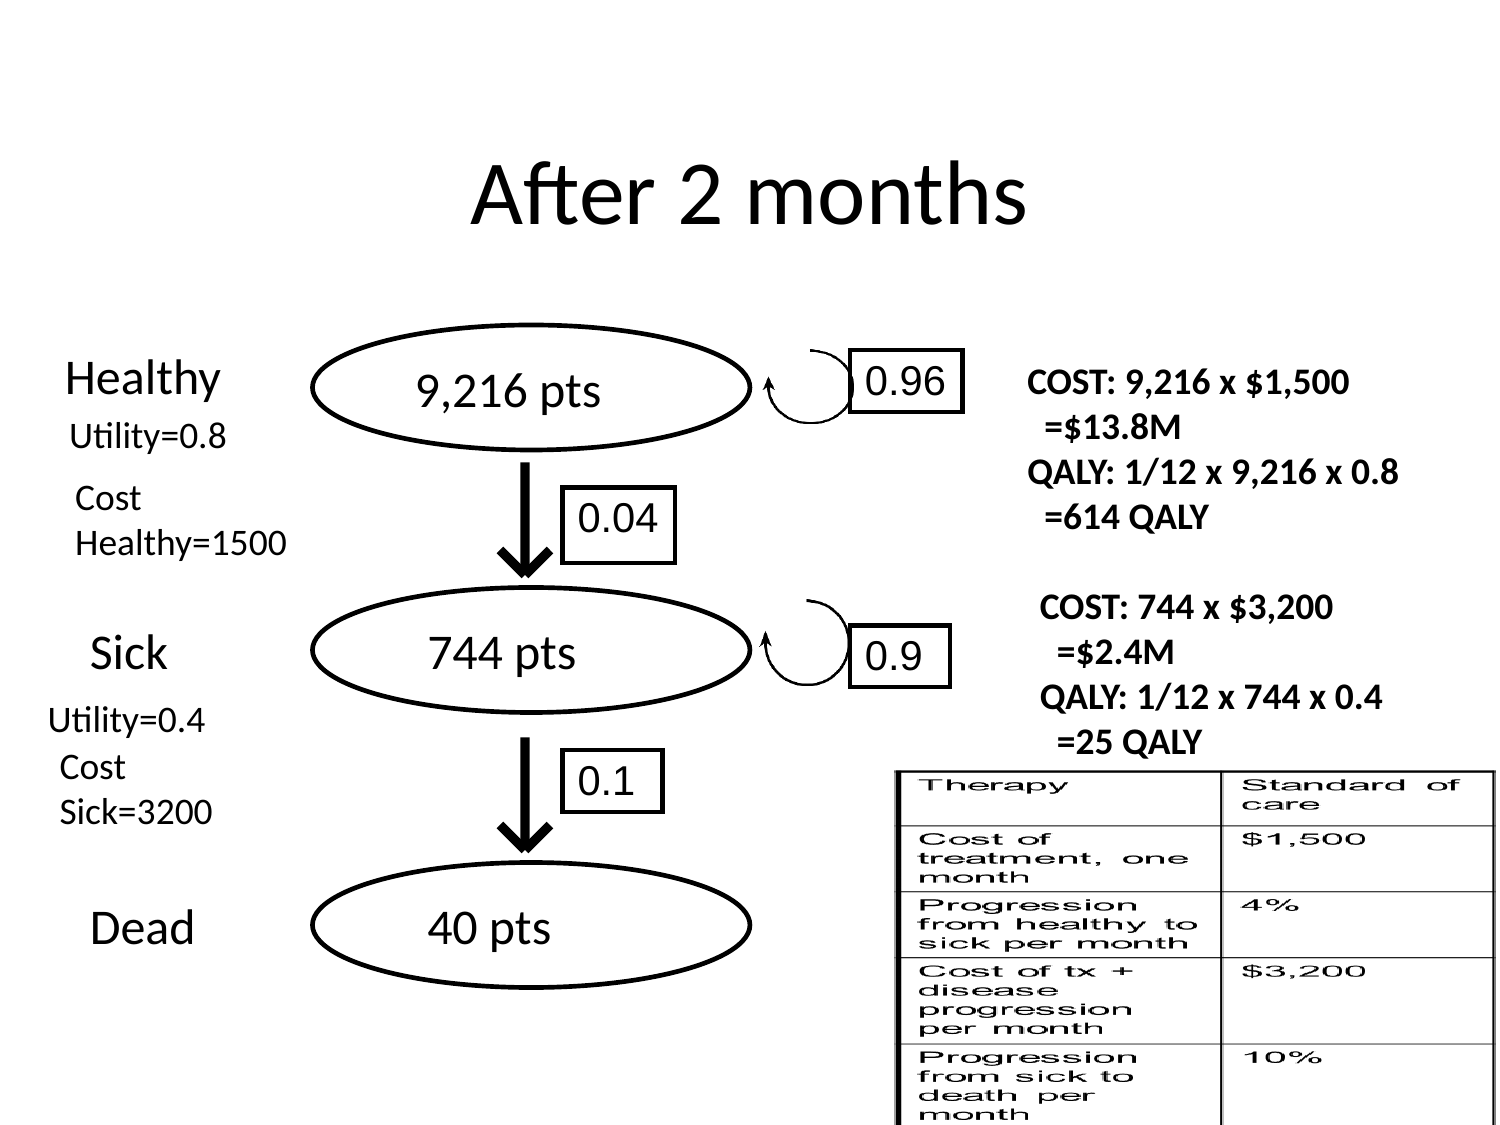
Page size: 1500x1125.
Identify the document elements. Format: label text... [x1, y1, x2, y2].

text_box 40 pts [412, 887, 638, 963]
text_box Healthy [50, 337, 300, 413]
table_header 0.1 [565, 752, 660, 810]
text_box Utility=0.4 [33, 687, 221, 748]
text_box [312, 862, 750, 988]
picture [891, 769, 1500, 1125]
text_box [312, 587, 750, 713]
text_box Cost Sick=3200 [44, 734, 228, 840]
text_box COST: 744 x $3,200 =$2.4M QALY: 1/12 x 744 x 0.4 =25 QALY [1025, 574, 1500, 769]
table_header 0.96 [856, 352, 960, 410]
text_box Cost Healthy=1500 [60, 465, 302, 571]
text_box COST: 9,216 x $1,500 =$13.8M QALY: 1/12 x 9,216 x 0.8 =614 QALY [1012, 349, 1500, 545]
text_box 744 pts [412, 612, 663, 688]
text_box Utility=0.8 [54, 403, 242, 464]
text_box [312, 324, 750, 451]
table_header 0.9 [854, 628, 948, 685]
text_box 9,216 pts [399, 349, 700, 425]
text_box Dead [74, 887, 238, 963]
title After 2 months [75, 75, 1425, 300]
text_box Sick [74, 612, 288, 688]
table_header 0.04 [565, 490, 673, 561]
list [762, 349, 854, 425]
picture [759, 599, 851, 687]
